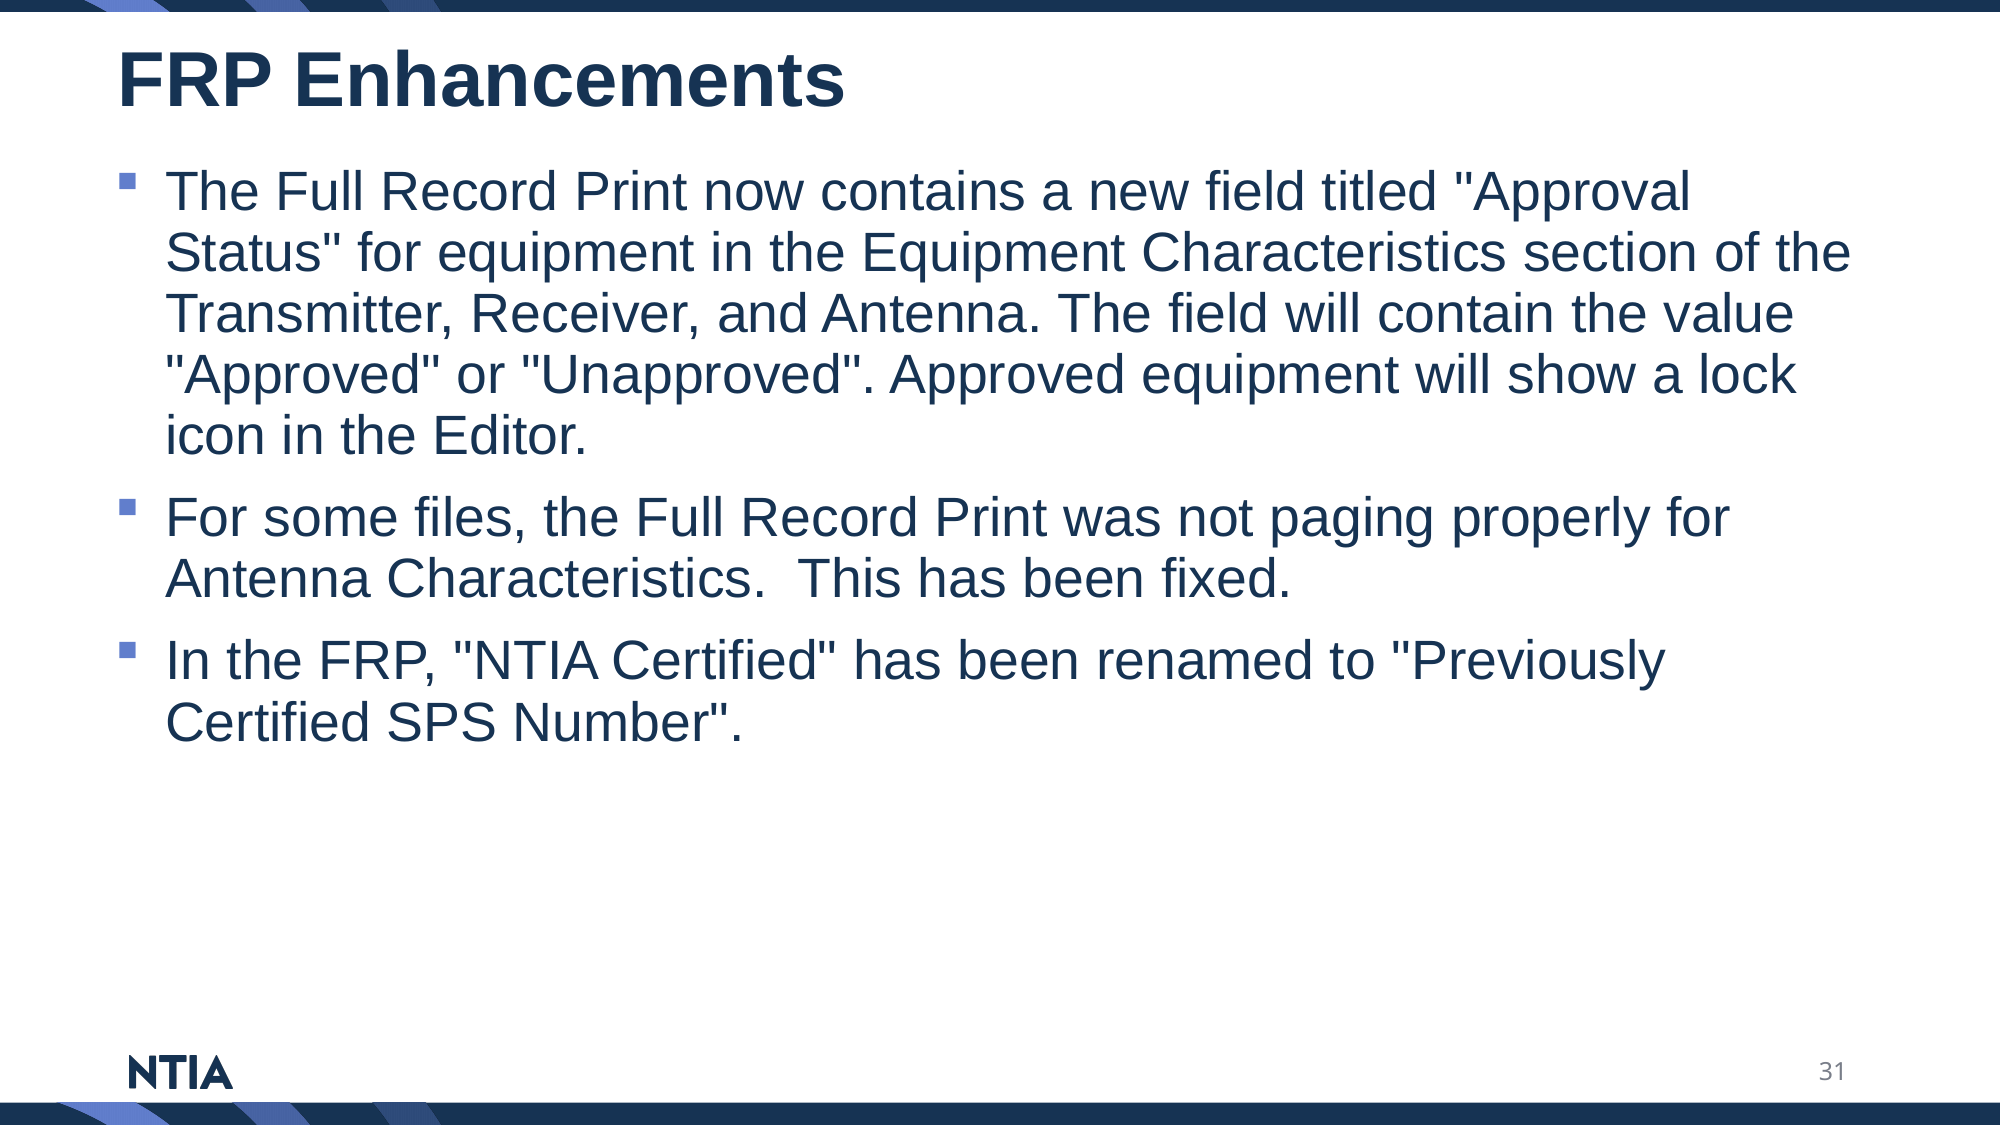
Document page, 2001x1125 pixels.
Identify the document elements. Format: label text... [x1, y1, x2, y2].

slide_number 31 [1412, 1042, 1863, 1103]
list The Full Record Print now contains a new field titled "Approval Status" for equipment in the Equipment Characteristics section of the Transmitter, Receiver, and Antenna. The field will contain the value "Approved" or "Unapproved". Approved equipment will show a lock icon in the Editor. For some files, the Full Record Print was not paging properly for Antenna Characteristics. This has been fixed. In the FRP, "NTIA Certified" has been renamed to "Previously Certified SPS Number". [99, 152, 1879, 1029]
title FRP Enhancements [99, 14, 938, 139]
picture [0, 1102, 471, 1125]
picture [129, 1055, 233, 1089]
picture [0, 0, 471, 12]
